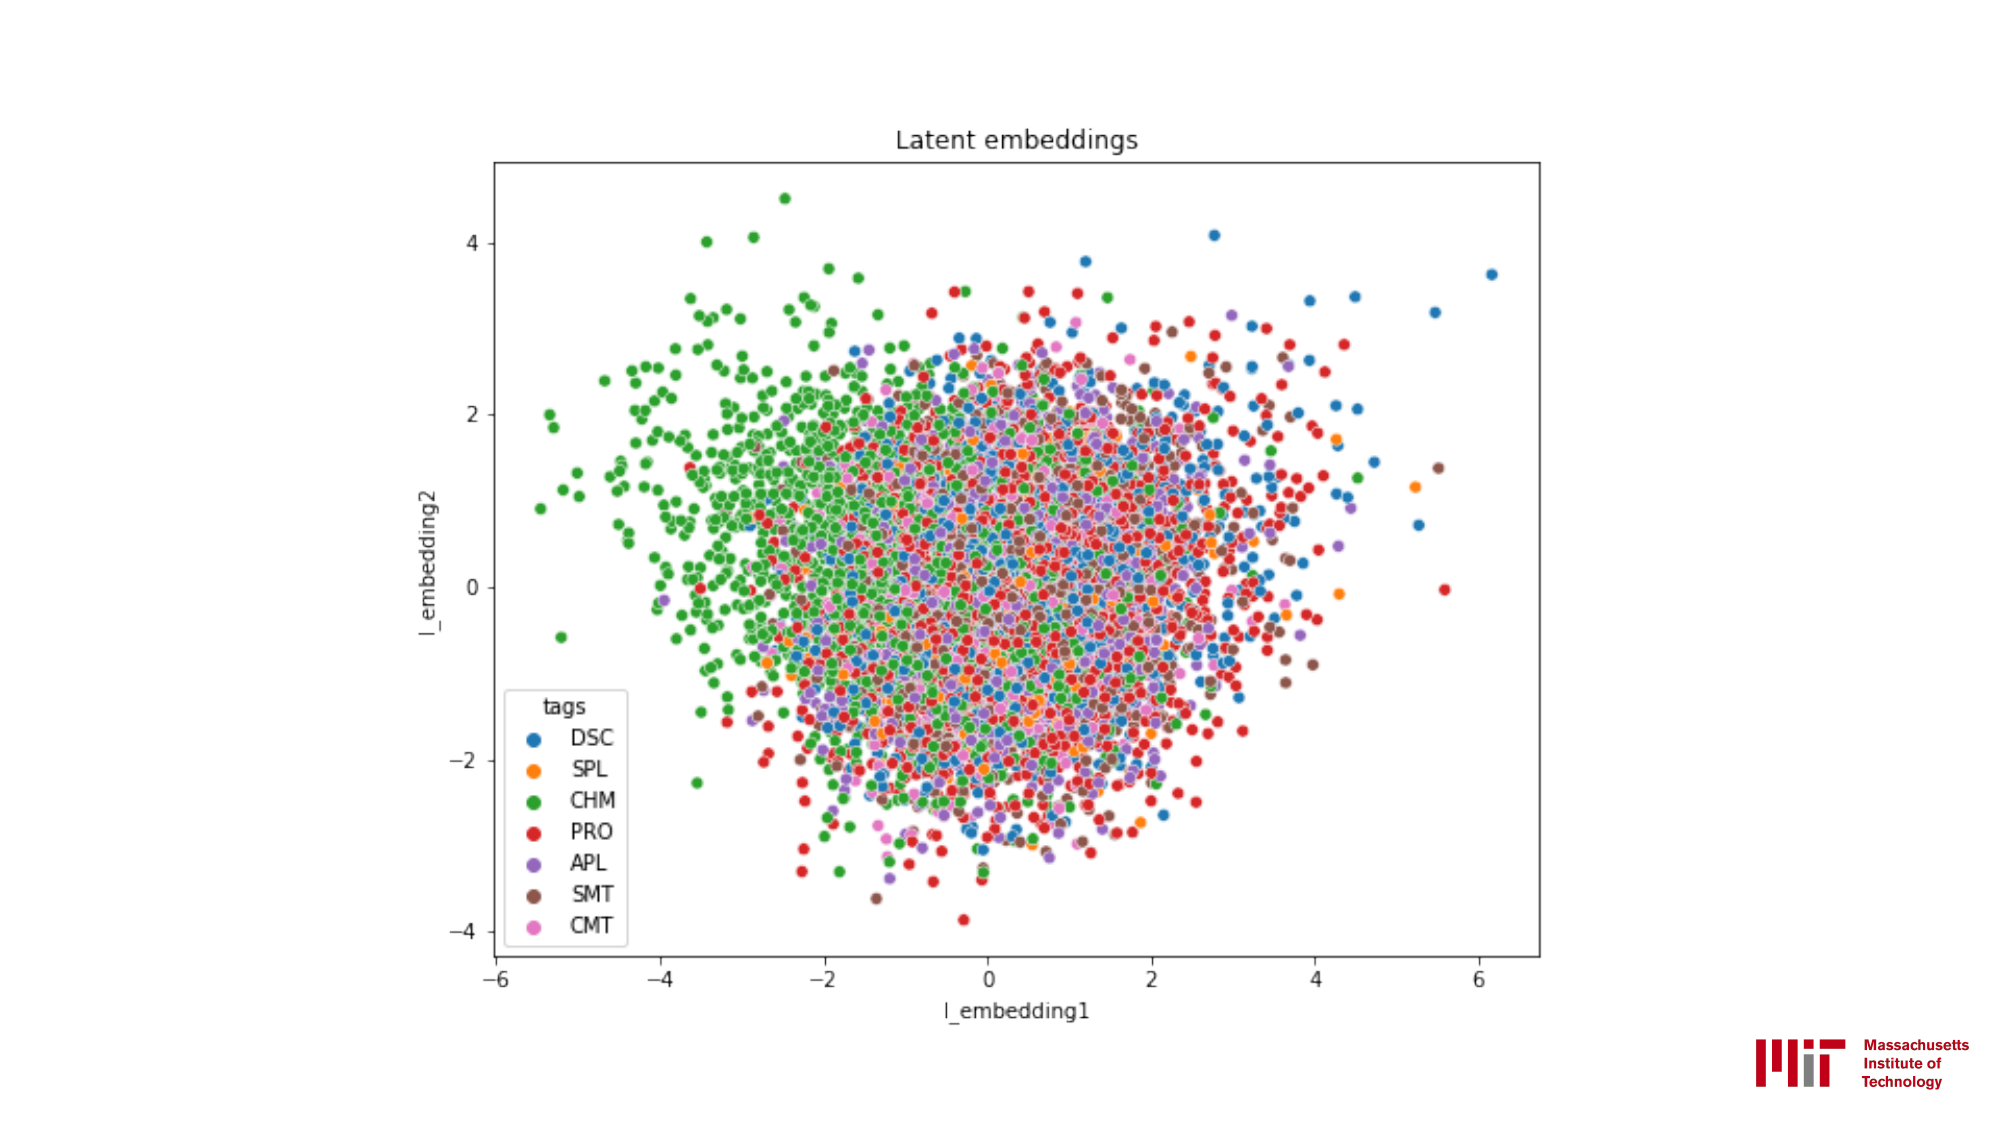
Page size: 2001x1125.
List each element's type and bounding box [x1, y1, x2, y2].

picture [1755, 1004, 1970, 1125]
picture [325, 37, 1675, 1088]
